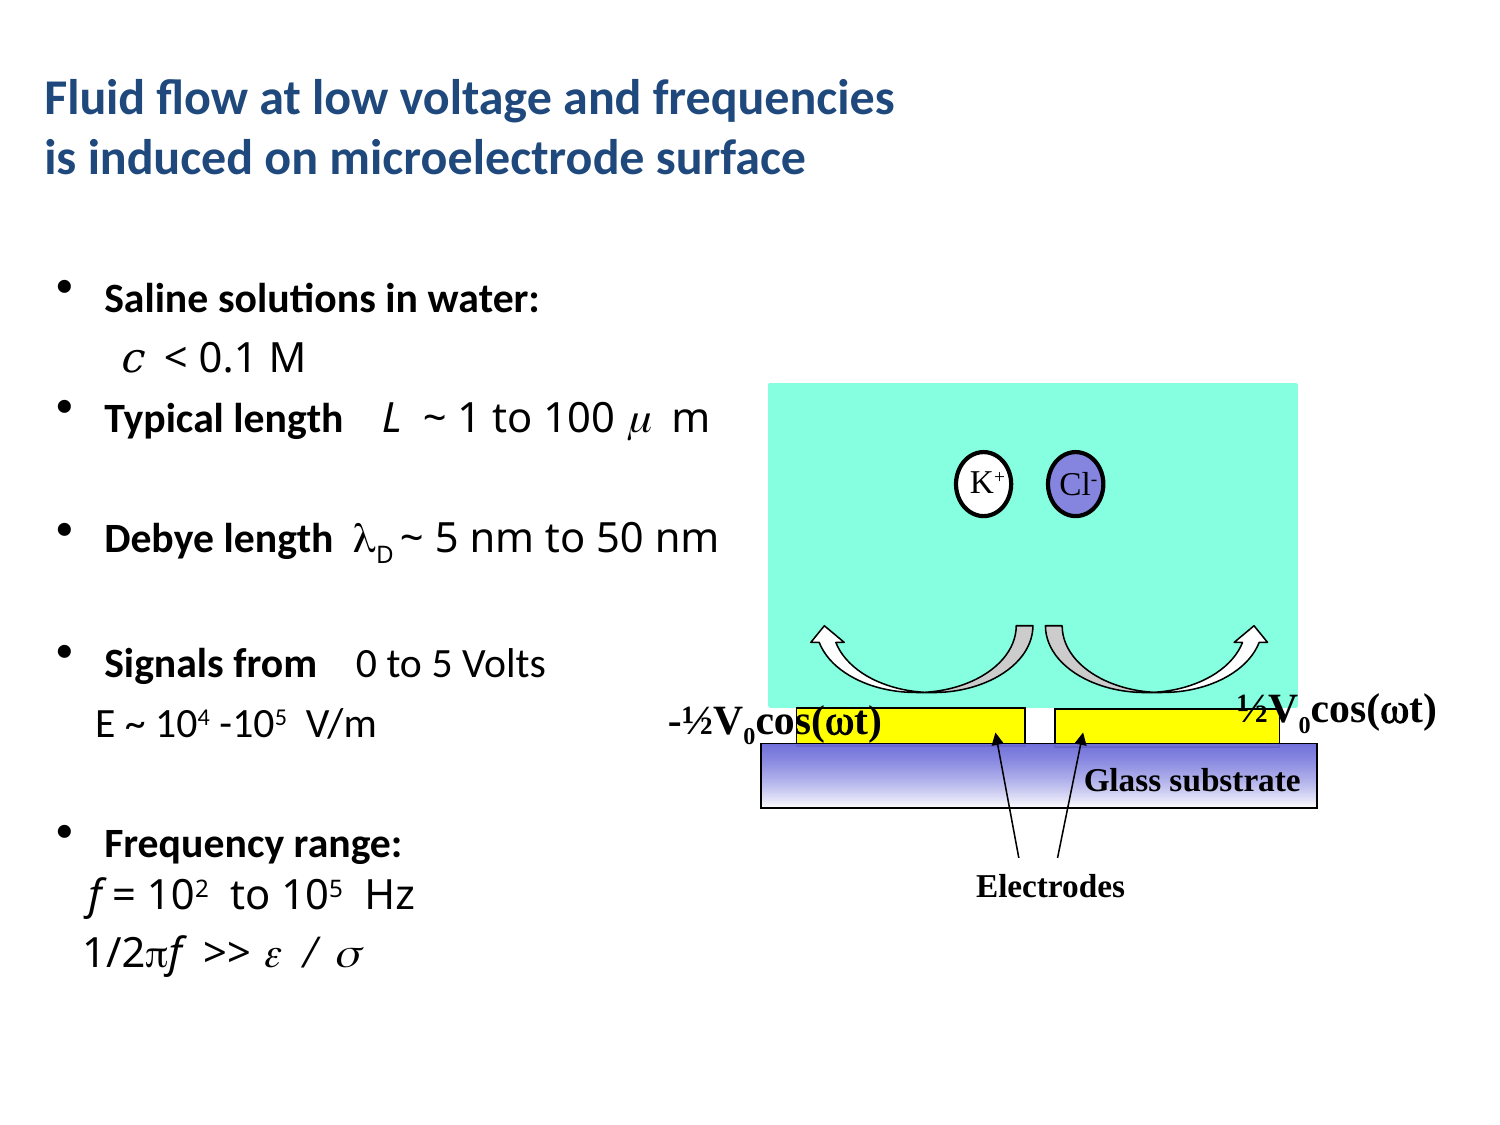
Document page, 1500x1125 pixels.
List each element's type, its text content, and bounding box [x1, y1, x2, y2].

title Fluid flow at low voltage and frequencies is induced on microelectrode surface [29, 30, 951, 219]
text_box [666, 385, 1500, 918]
text_box Saline solutions in water: c < 0.1 M Typical length L ~ 1 to 100 m m Debye length lD ~ 5 nm to 50 nm Signals from 0 to 5 Volts E ~ 104 -105 V/m Frequency range: f = 102 to 105 Hz 1/2pf >> e / s [41, 255, 786, 1046]
